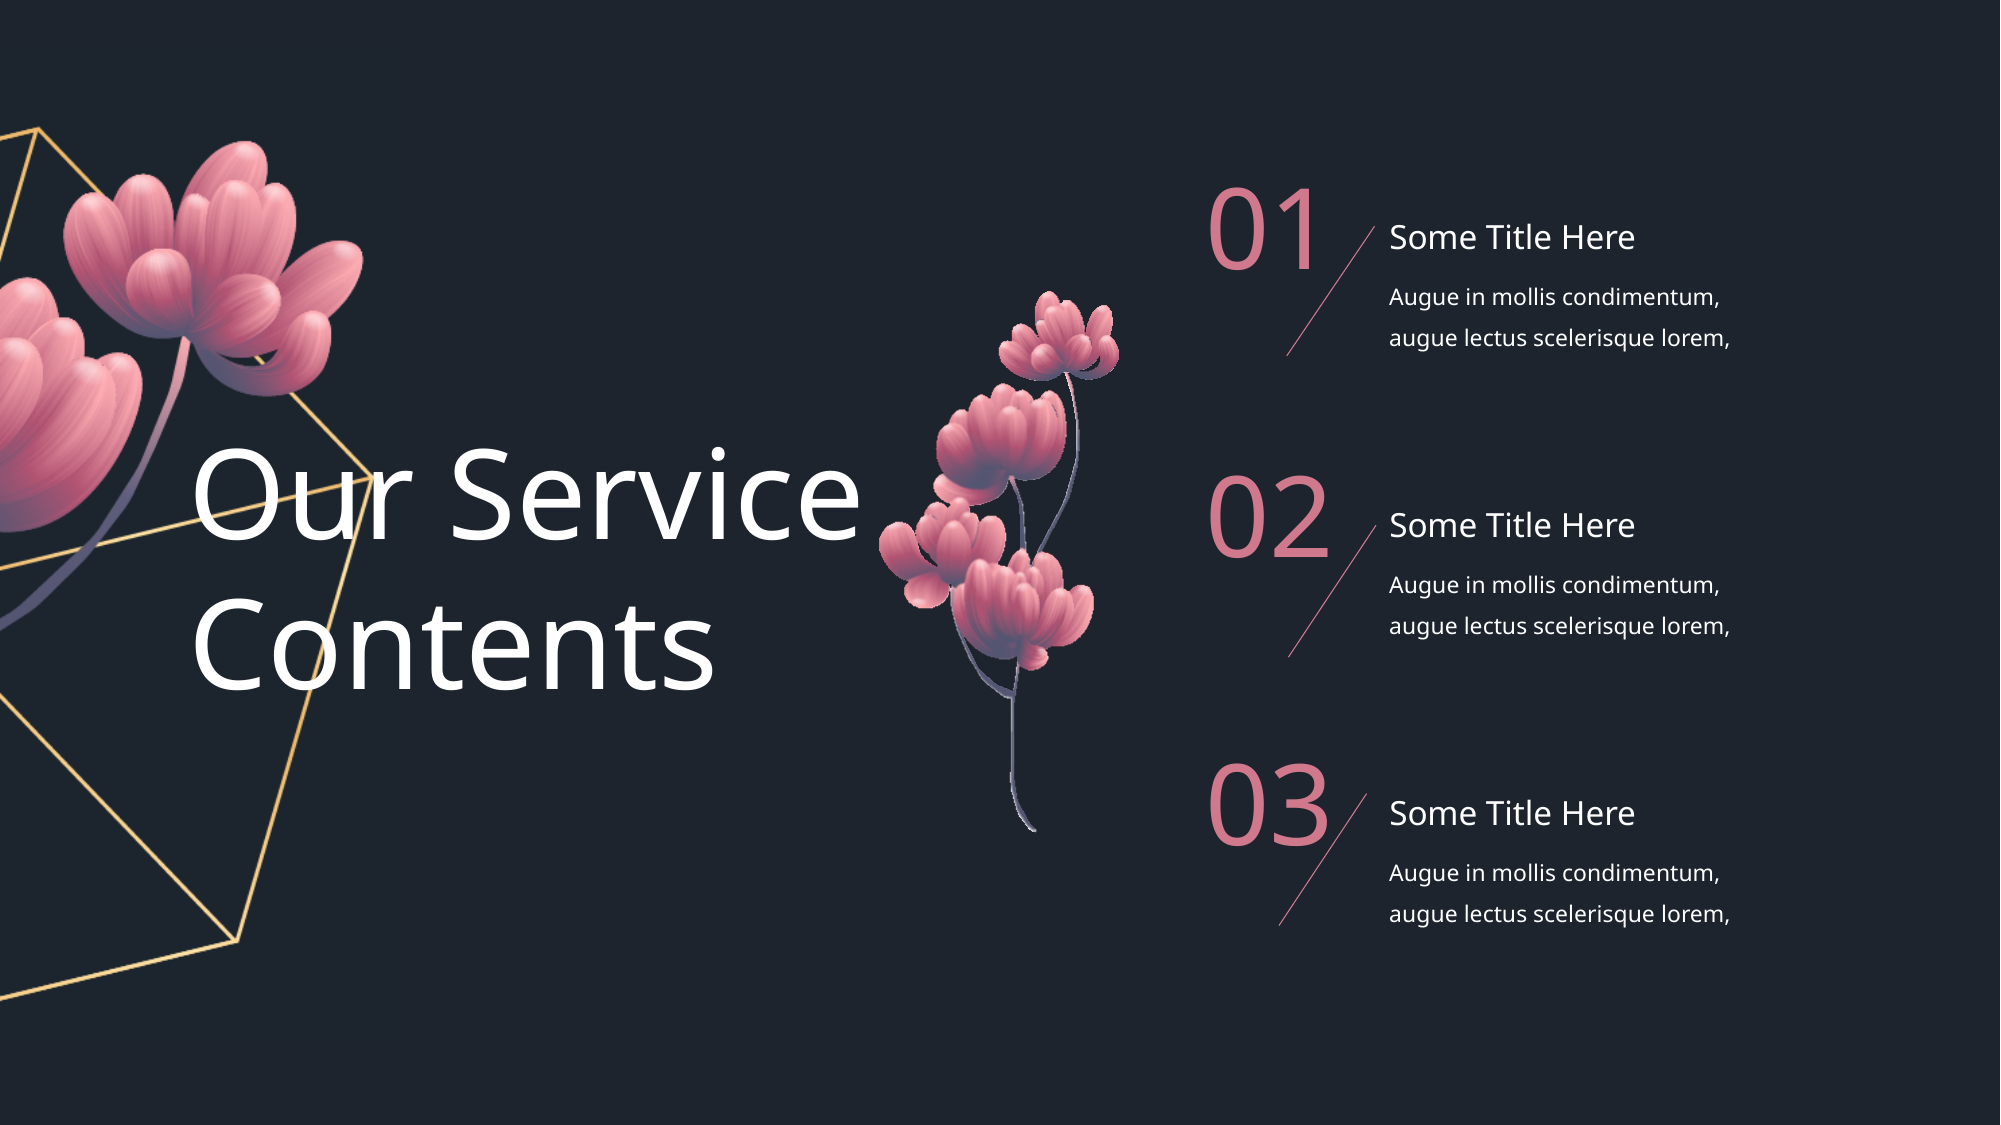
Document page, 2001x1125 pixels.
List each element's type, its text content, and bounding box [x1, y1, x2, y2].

text_box Augue in mollis condimentum, augue lectus scelerisque lorem, [1374, 836, 1768, 935]
text_box Some Title Here [1374, 764, 1735, 839]
picture [878, 290, 1121, 834]
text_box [1278, 793, 1367, 926]
text_box Augue in mollis condimentum, augue lectus scelerisque lorem, [1374, 261, 1768, 359]
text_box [1288, 525, 1376, 658]
text_box 03 [1120, 725, 1349, 875]
picture [0, 47, 400, 1043]
text_box Some Title Here [1374, 476, 1735, 552]
text_box 02 [1121, 437, 1349, 588]
text_box Our Service Contents [400, 407, 878, 722]
text_box Some Title Here [1374, 188, 1735, 264]
text_box 01 [1120, 149, 1349, 300]
text_box Augue in mollis condimentum, augue lectus scelerisque lorem, [1376, 549, 1768, 647]
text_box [1286, 223, 1375, 356]
